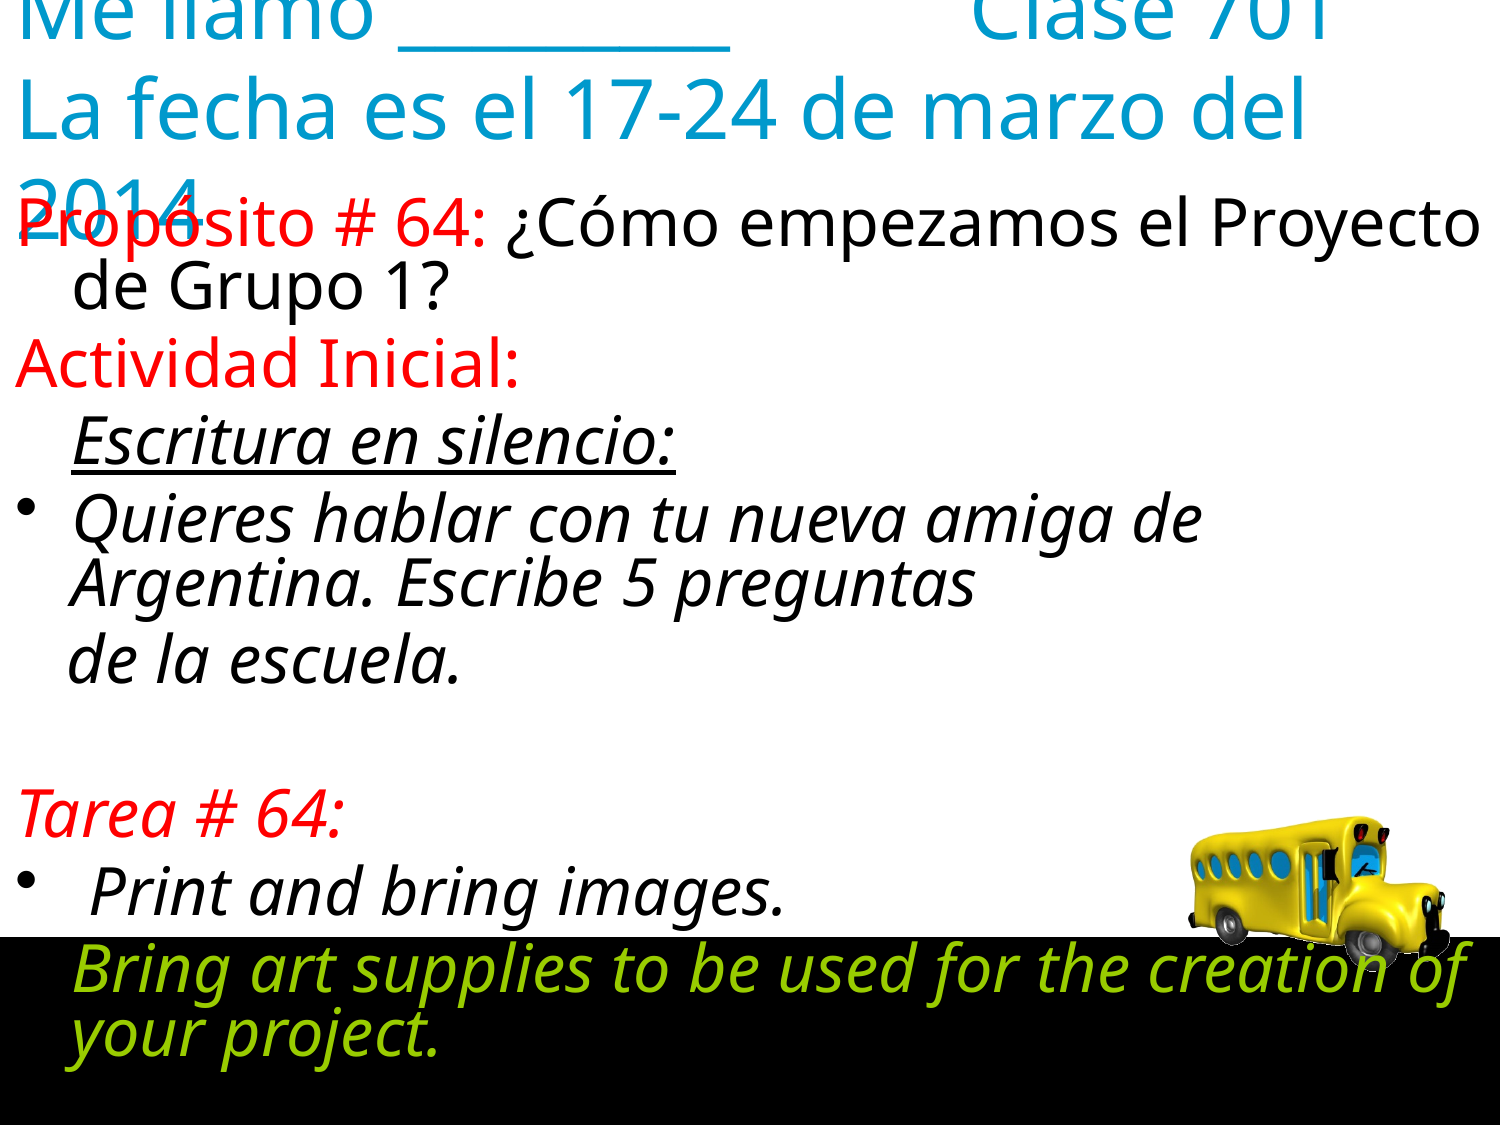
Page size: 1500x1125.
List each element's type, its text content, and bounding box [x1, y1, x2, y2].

title Me llamo _________ Clase 701 La fecha es el 17-24 de marzo del 2014 [0, 12, 1500, 187]
list Propósito # 64: ¿Cómo empezamos el Proyecto de Grupo 1? Actividad Inicial: Escritura en silencio: Quieres hablar con tu nueva amiga de Argentina. Escribe 5 preguntas de la escuela. Tarea # 64: Print and bring images. Bring art supplies to be used for the creation of your project. [0, 187, 1500, 1125]
